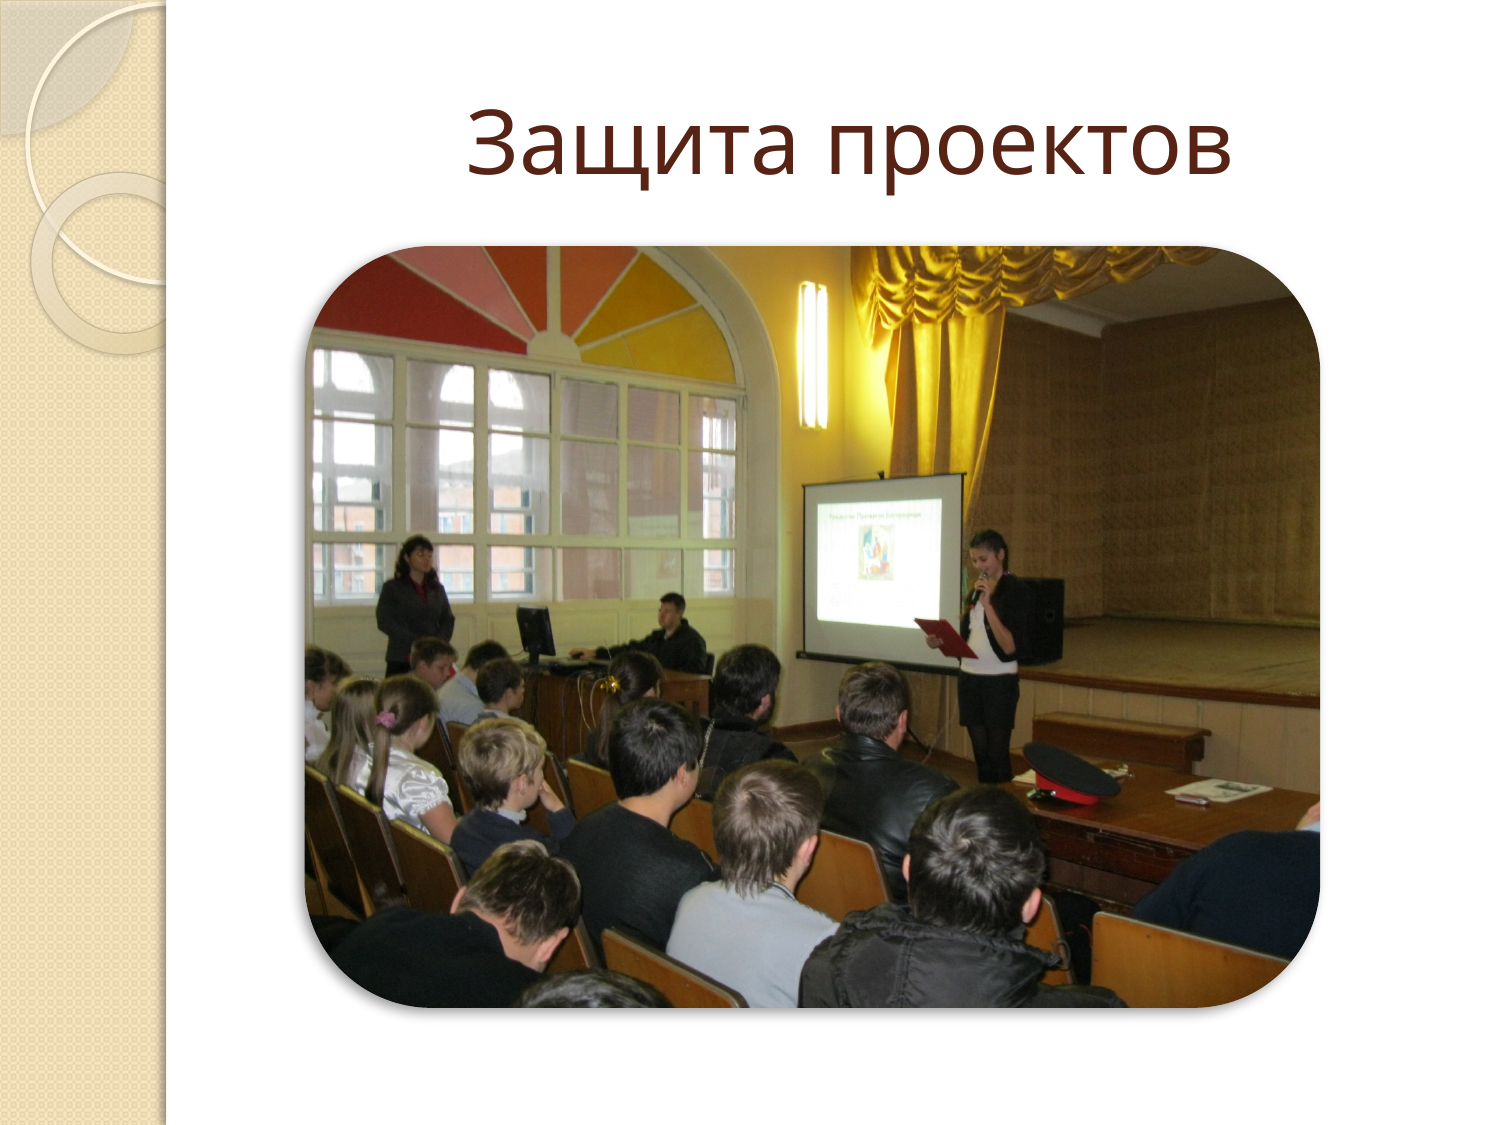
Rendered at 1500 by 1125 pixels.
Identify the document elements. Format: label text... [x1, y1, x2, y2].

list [304, 245, 1321, 1009]
title Защита проектов [235, 45, 1466, 233]
